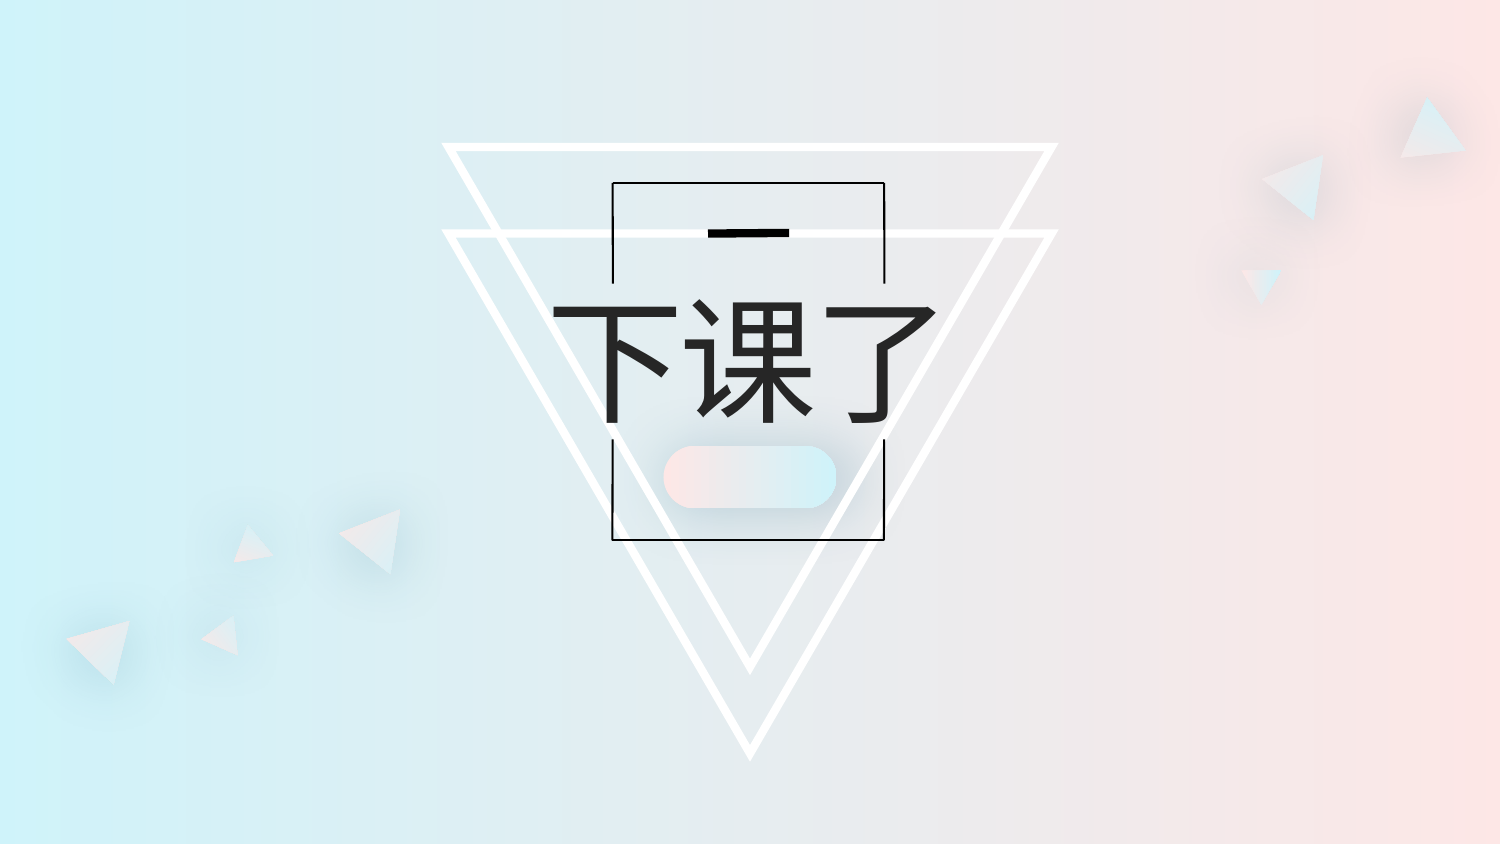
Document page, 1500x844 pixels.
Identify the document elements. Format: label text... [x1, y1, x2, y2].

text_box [612, 182, 885, 284]
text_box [612, 439, 885, 541]
text_box 下课了 [515, 315, 982, 440]
